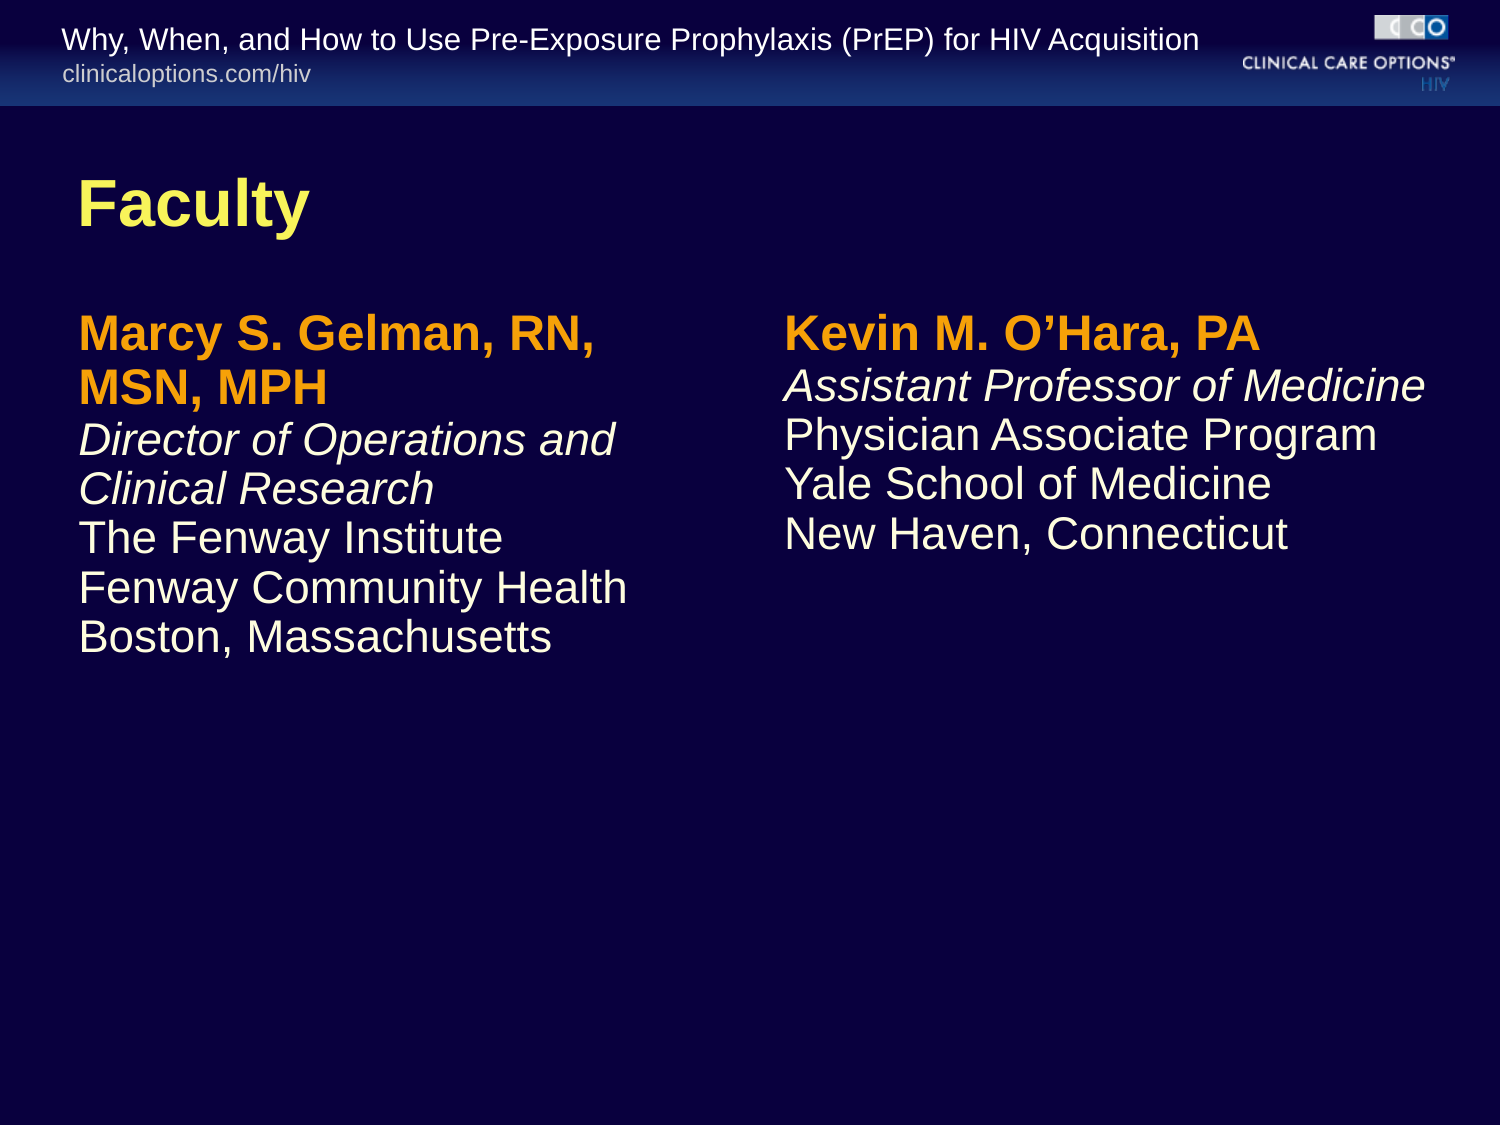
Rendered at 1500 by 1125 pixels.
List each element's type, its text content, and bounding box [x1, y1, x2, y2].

title Faculty [62, 109, 1452, 291]
picture [1243, 15, 1455, 91]
list Marcy S. Gelman, RN, MSN, MPH Director of Operations and Clinical Research The Fenway Institute Fenway Community Health Boston, Massachusetts [63, 299, 745, 1047]
list Kevin M. O’Hara, PA Assistant Professor of Medicine Physician Associate Program Yale School of Medicine New Haven, Connecticut [768, 299, 1451, 1047]
